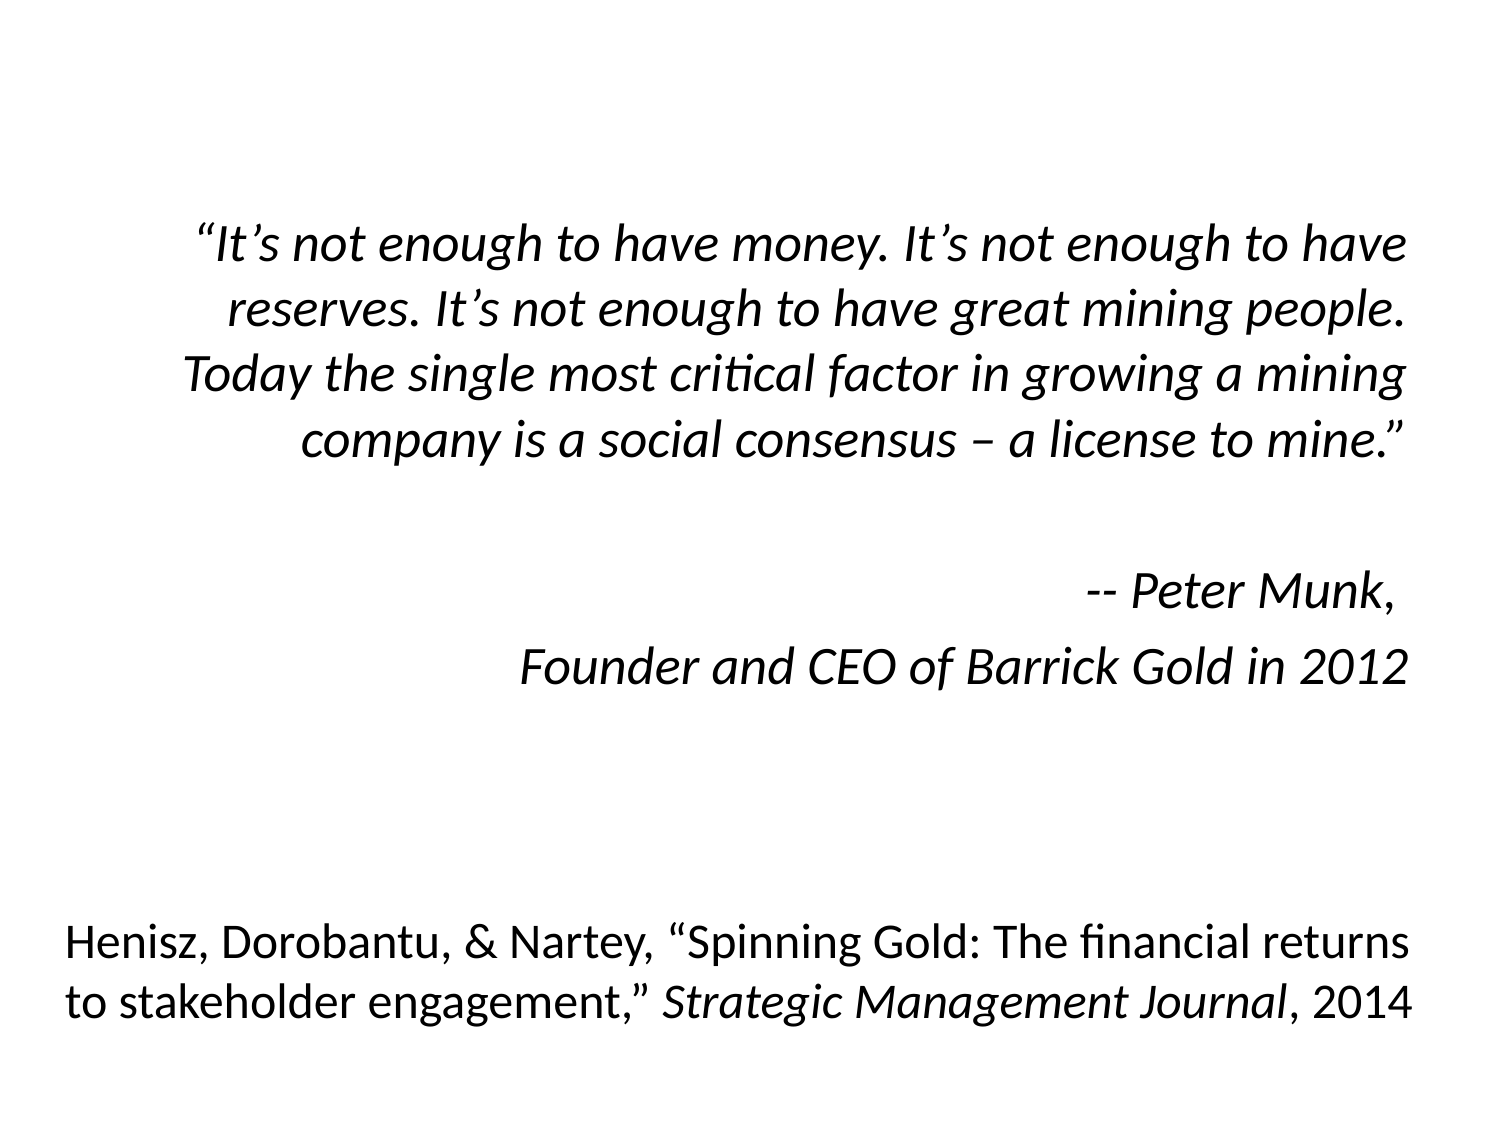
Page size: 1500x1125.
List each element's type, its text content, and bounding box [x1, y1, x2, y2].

text_box Henisz, Dorobantu, & Nartey, “Spinning Gold: The financial returns to stakeholder engagement,” Strategic Management Journal, 2014 [49, 901, 1475, 1036]
list “It’s not enough to have money. It’s not enough to have reserves. It’s not enough to have great mining people. Today the single most critical factor in growing a mining company is a social consensus – a license to mine.” -- Peter Munk, Founder and CEO of Barrick Gold in 2012 [75, 200, 1425, 901]
